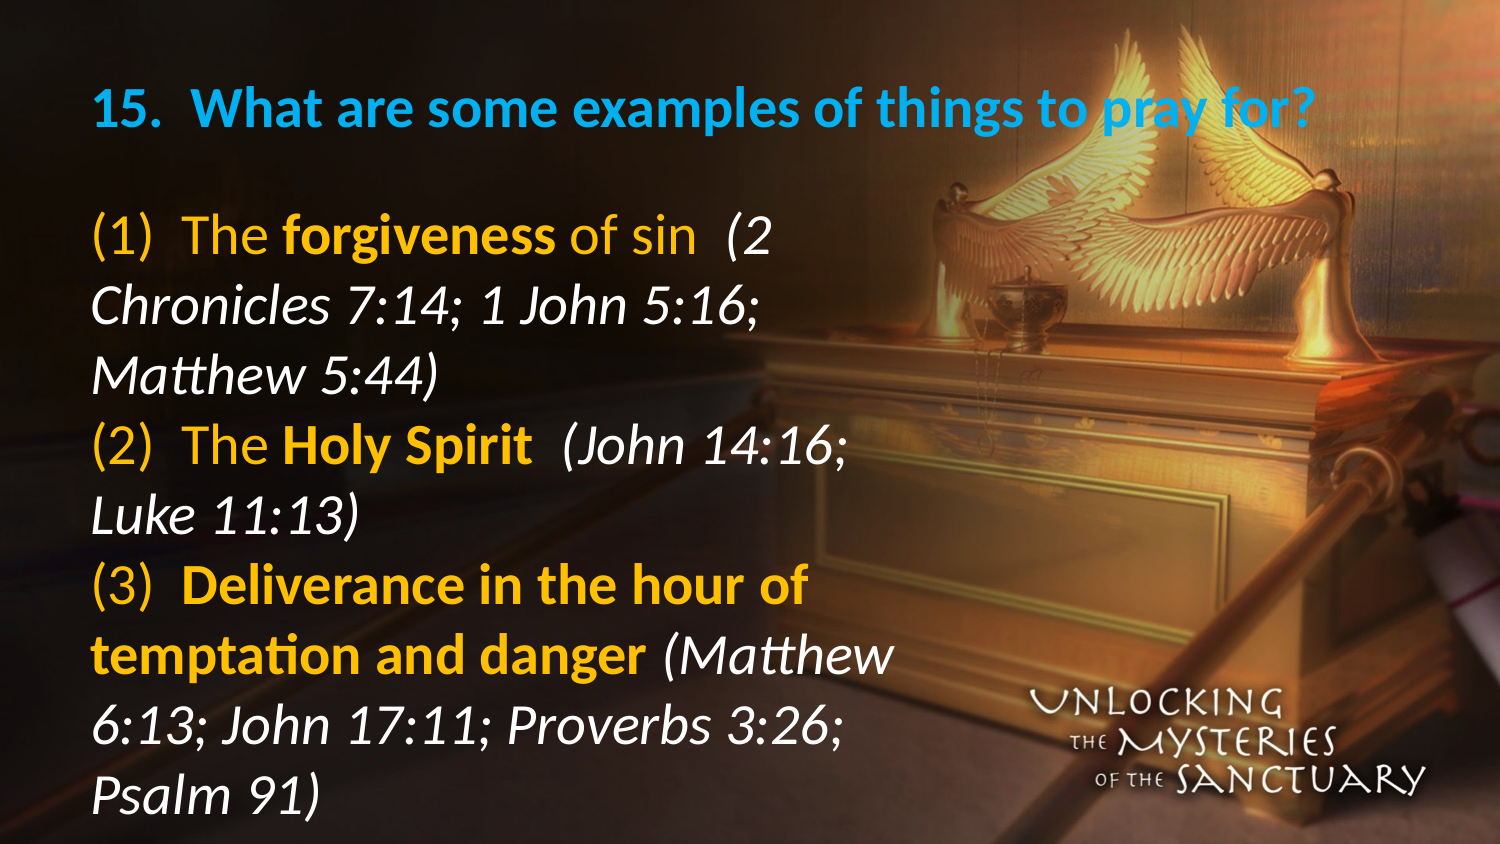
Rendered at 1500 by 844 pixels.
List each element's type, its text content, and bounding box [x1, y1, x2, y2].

picture [0, 0, 1500, 844]
title 15. What are some examples of things to pray for? [75, 33, 1425, 175]
list (1) The forgiveness of sin (2 Chronicles 7:14; 1 John 5:16; Matthew 5:44) (2) The Holy Spirit (John 14:16; Luke 11:13) (3) Deliverance in the hour of temptation and danger (Matthew 6:13; John 17:11; Proverbs 3:26; Psalm 91) [75, 188, 963, 754]
